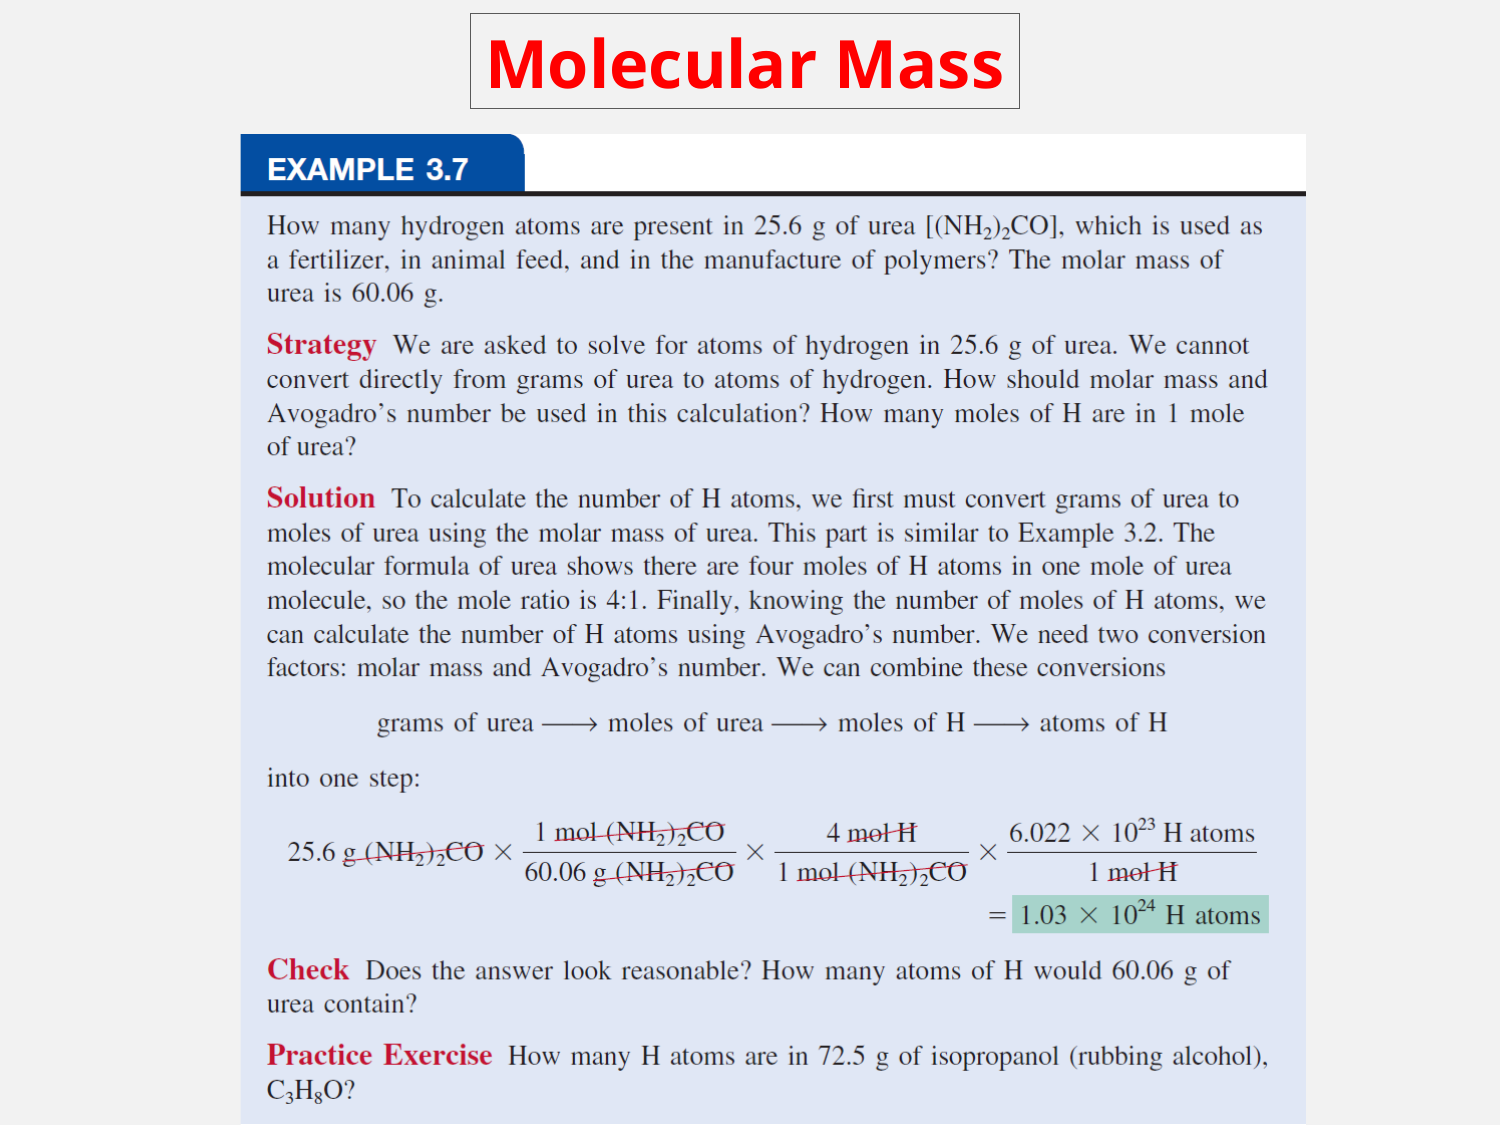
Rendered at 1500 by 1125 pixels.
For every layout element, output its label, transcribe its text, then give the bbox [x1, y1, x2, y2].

text_box Molecular Mass [470, 13, 1020, 109]
picture [240, 134, 1306, 1125]
